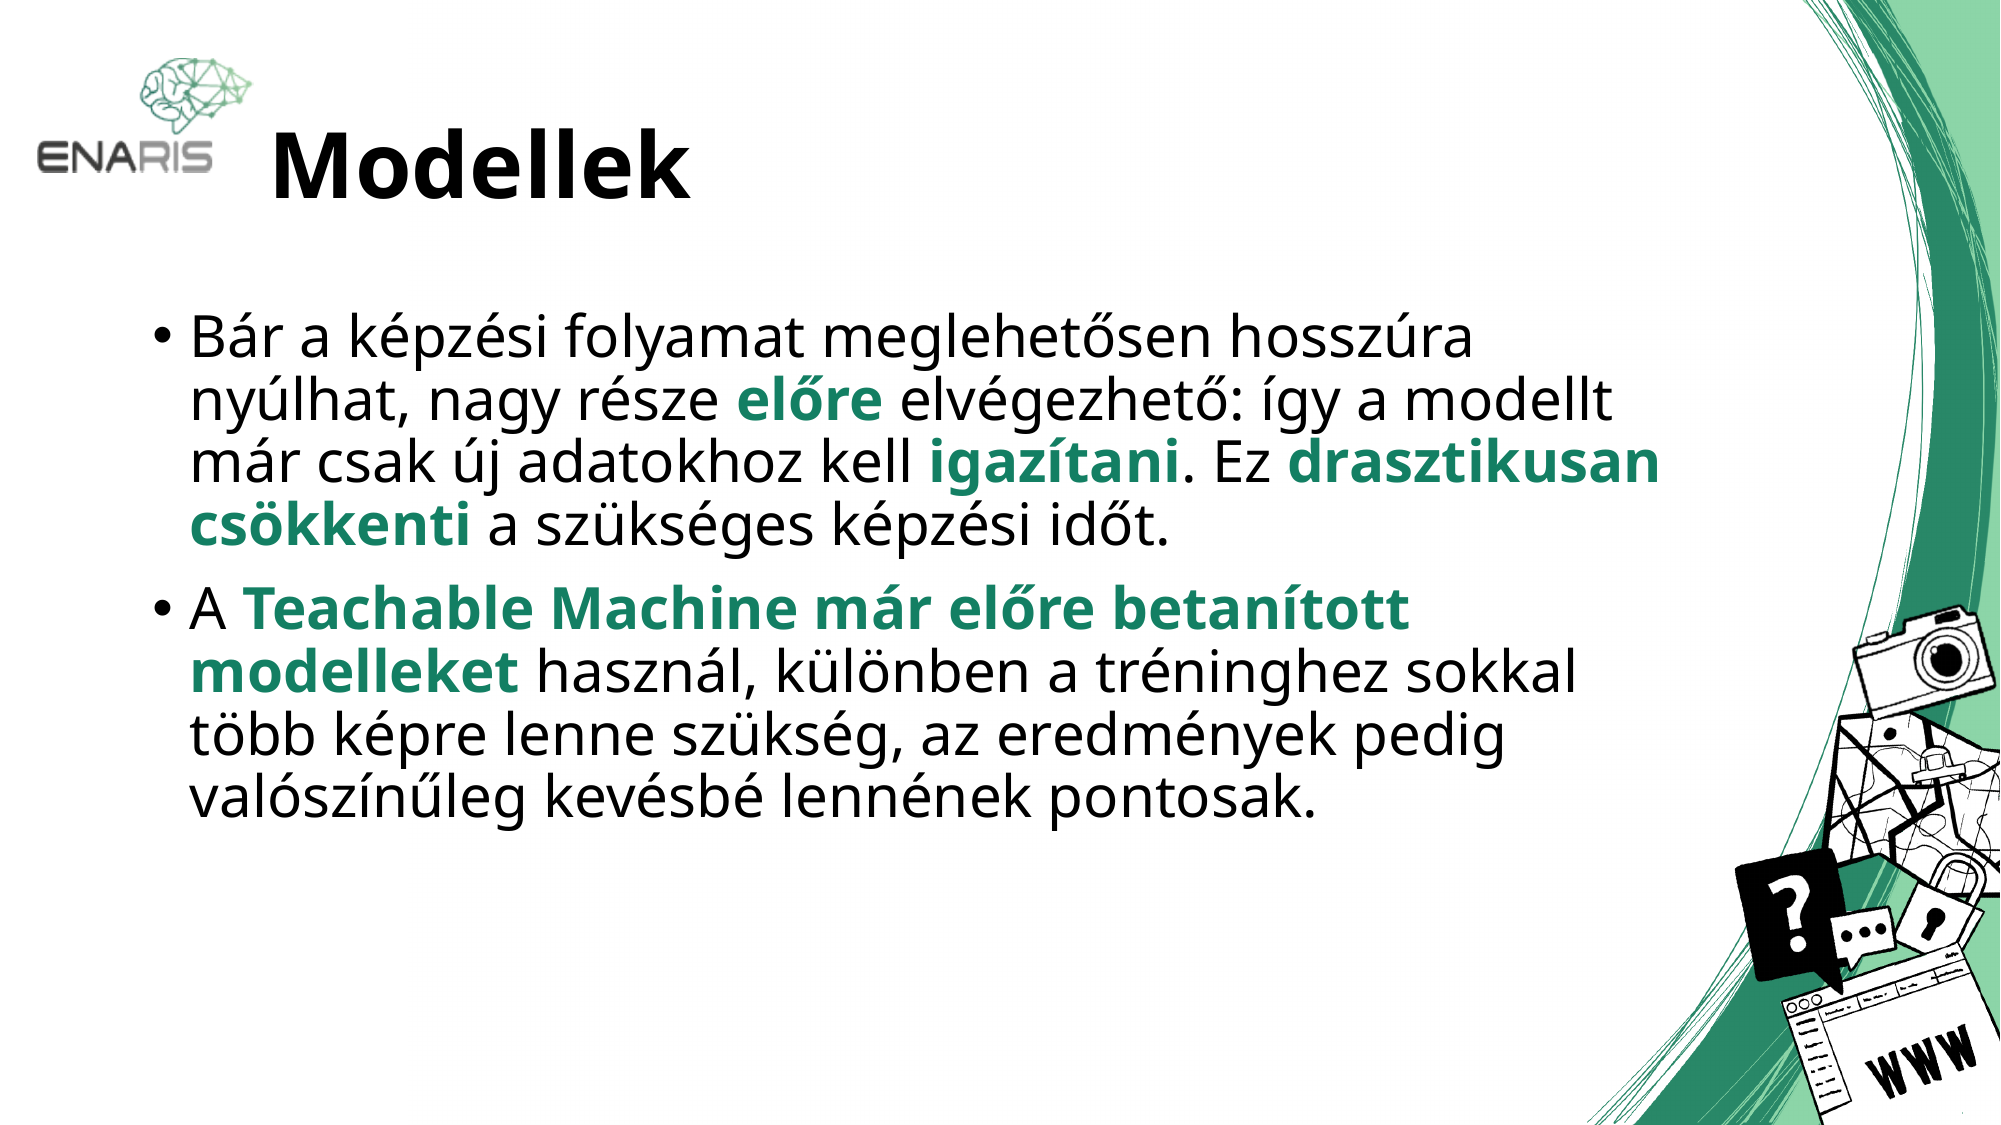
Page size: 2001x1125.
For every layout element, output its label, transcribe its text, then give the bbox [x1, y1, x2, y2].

picture [37, 58, 254, 173]
list Bár a képzési folyamat meglehetősen hosszúra nyúlhat, nagy része előre elvégezhető: így a modellt már csak új adatokhoz kell igazítani. Ez drasztikusan csökkenti a szükséges képzési időt. A Teachable Machine már előre betanított modelleket használ, különben a tréninghez sokkal több képre lenne szükség, az eredmények pedig valószínűleg kevésbé lennének pontosak. [137, 299, 1702, 1014]
picture [408, 0, 2000, 1125]
title Modellek [253, 59, 1863, 278]
